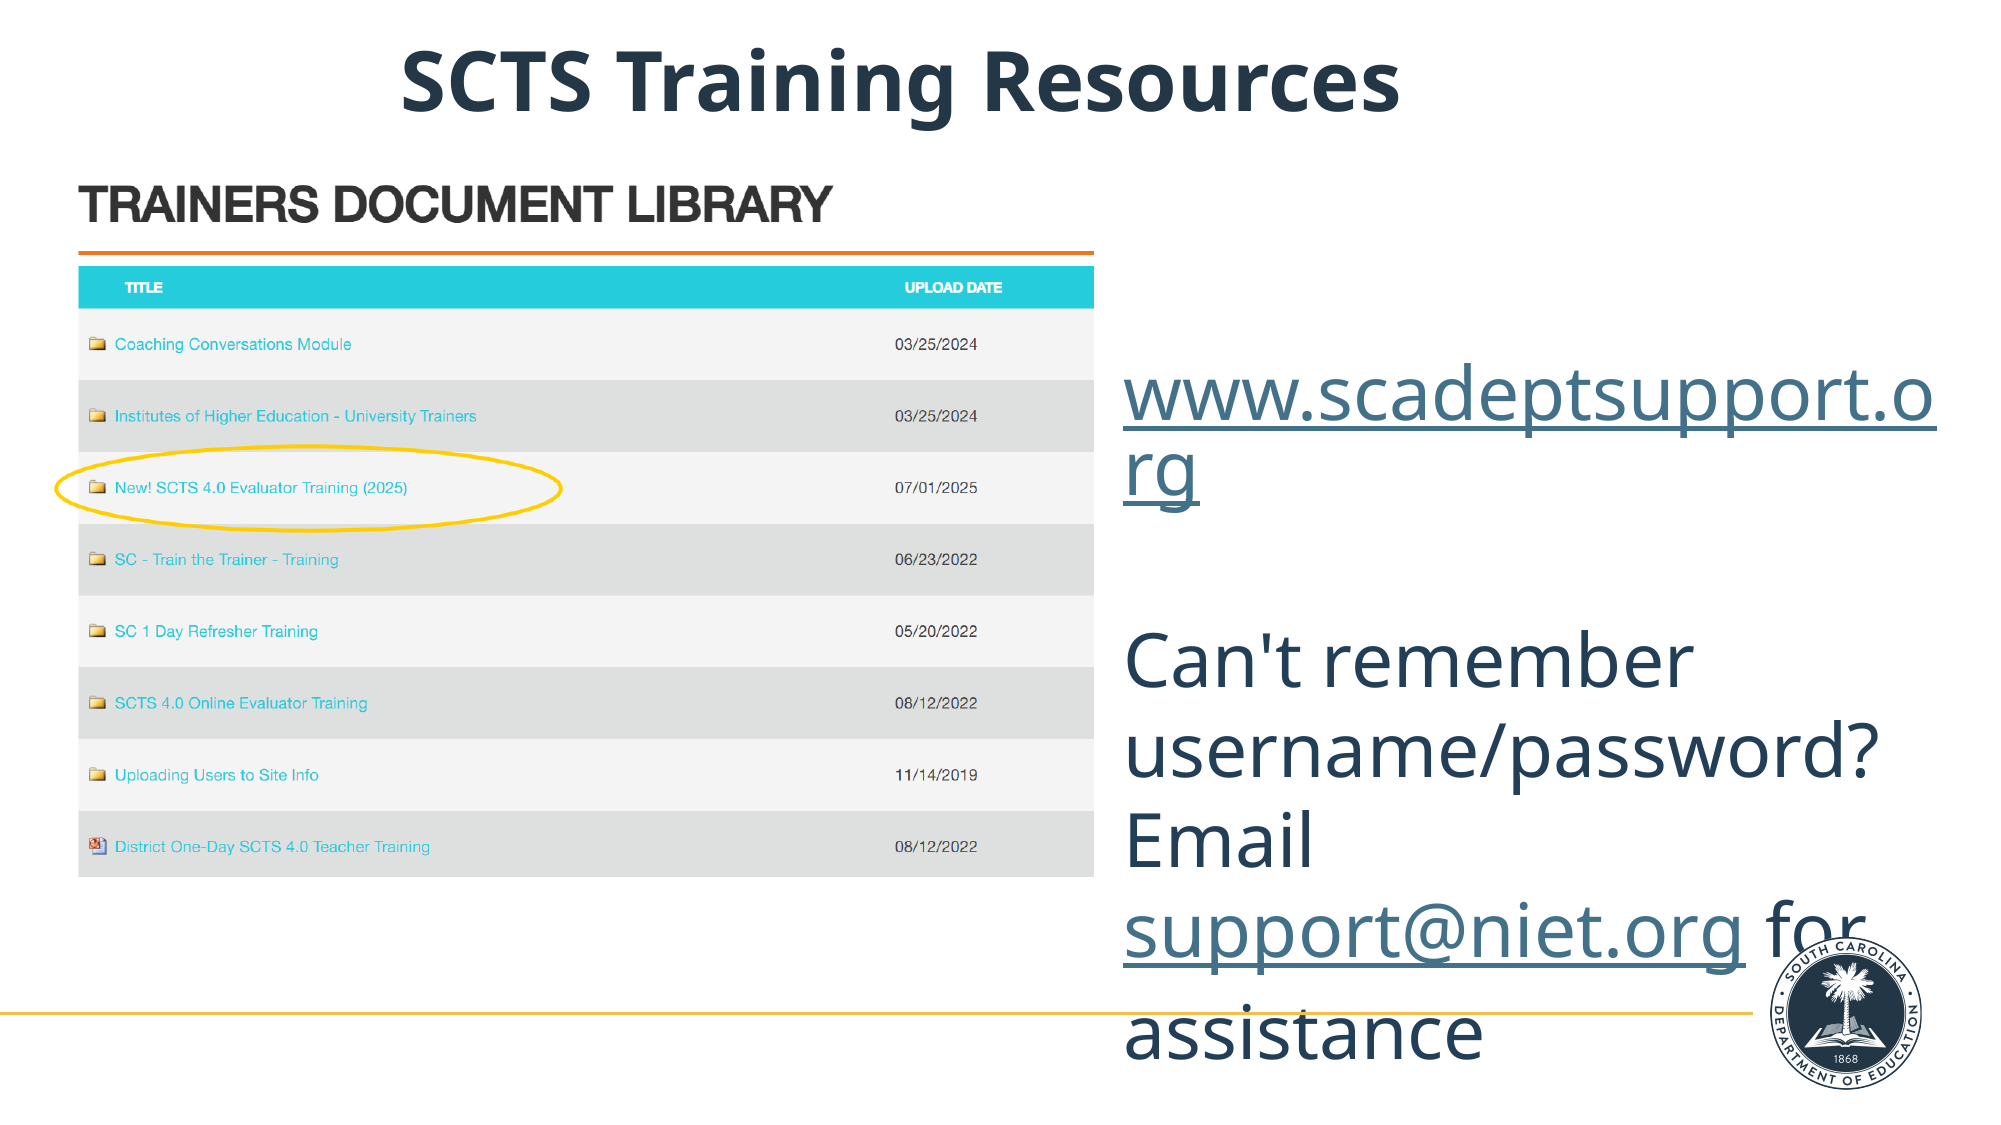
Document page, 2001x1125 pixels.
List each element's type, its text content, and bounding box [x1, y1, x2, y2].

title SCTS Training Resources [50, 58, 1753, 247]
picture [50, 166, 1108, 877]
text_box [1770, 937, 1922, 1090]
text_box www.scadeptsupport.org Can't remember username/password? Email support@niet.org for assistance [1108, 337, 1957, 1027]
